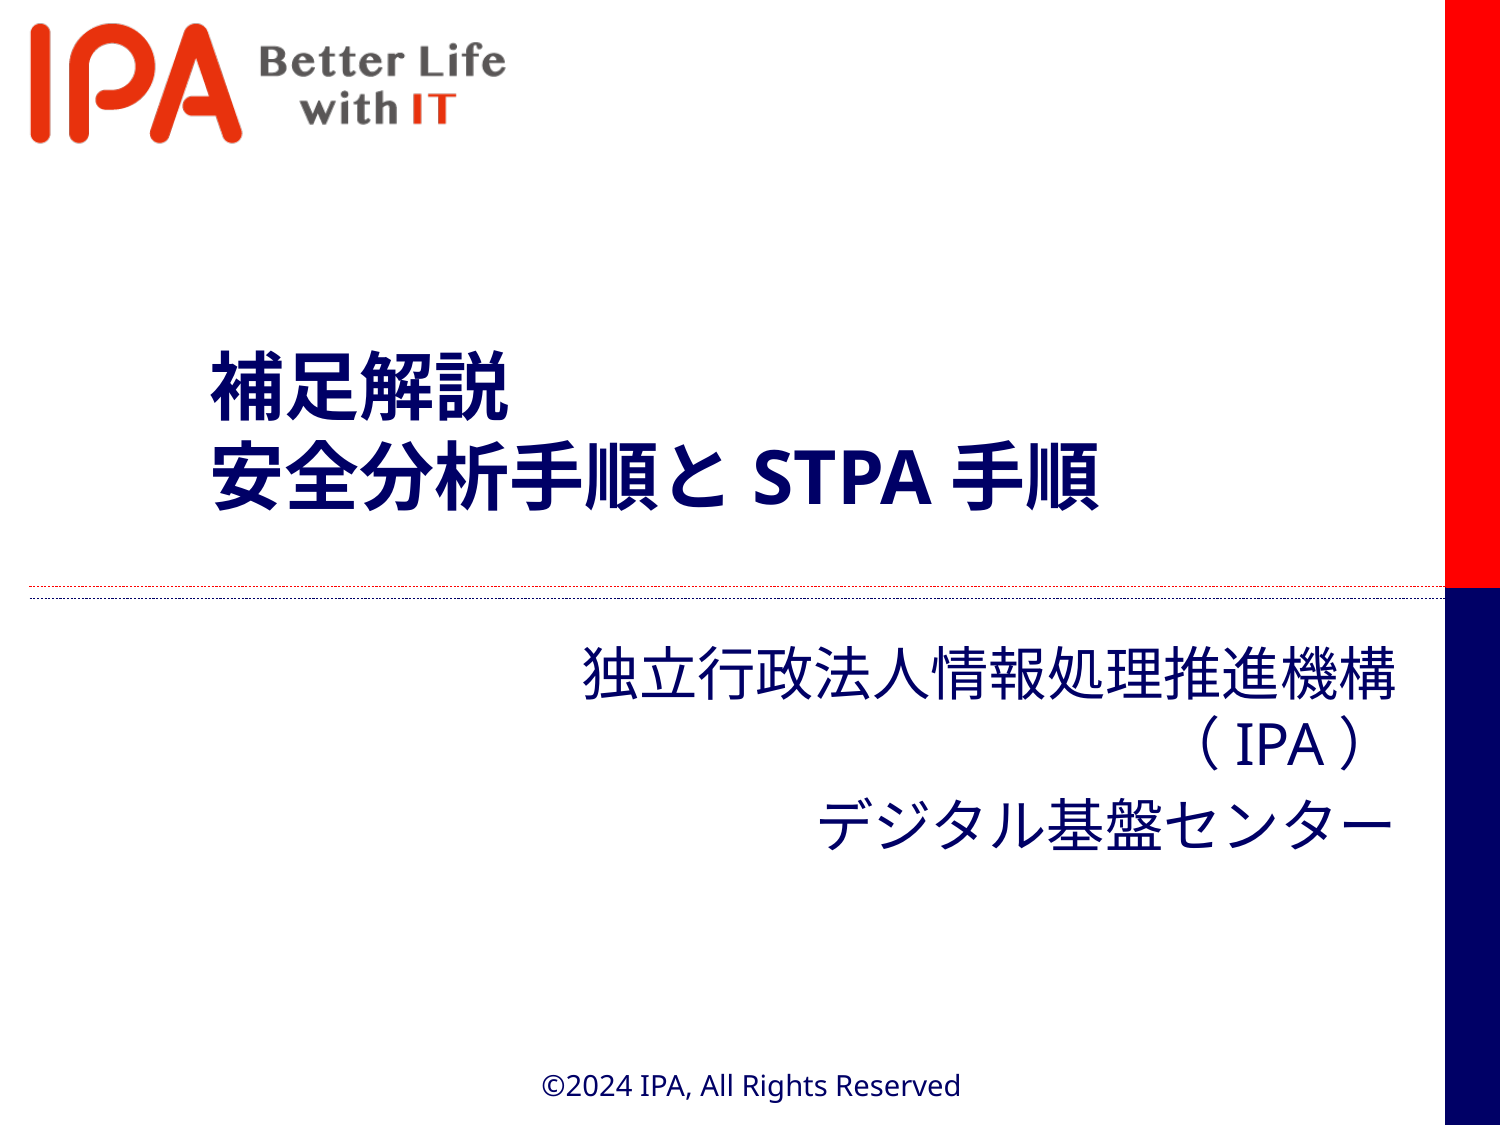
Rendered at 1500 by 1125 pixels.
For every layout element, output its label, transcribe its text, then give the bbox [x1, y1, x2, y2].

subtitle 独立行政法人情報処理推進機構（IPA） デジタル基盤センター [336, 645, 1412, 933]
picture [5, 7, 515, 159]
title 補足解説 安全分析手順とSTPA手順 [194, 321, 1400, 539]
footer ©2024 IPA, All Rights Reserved [514, 1059, 990, 1118]
